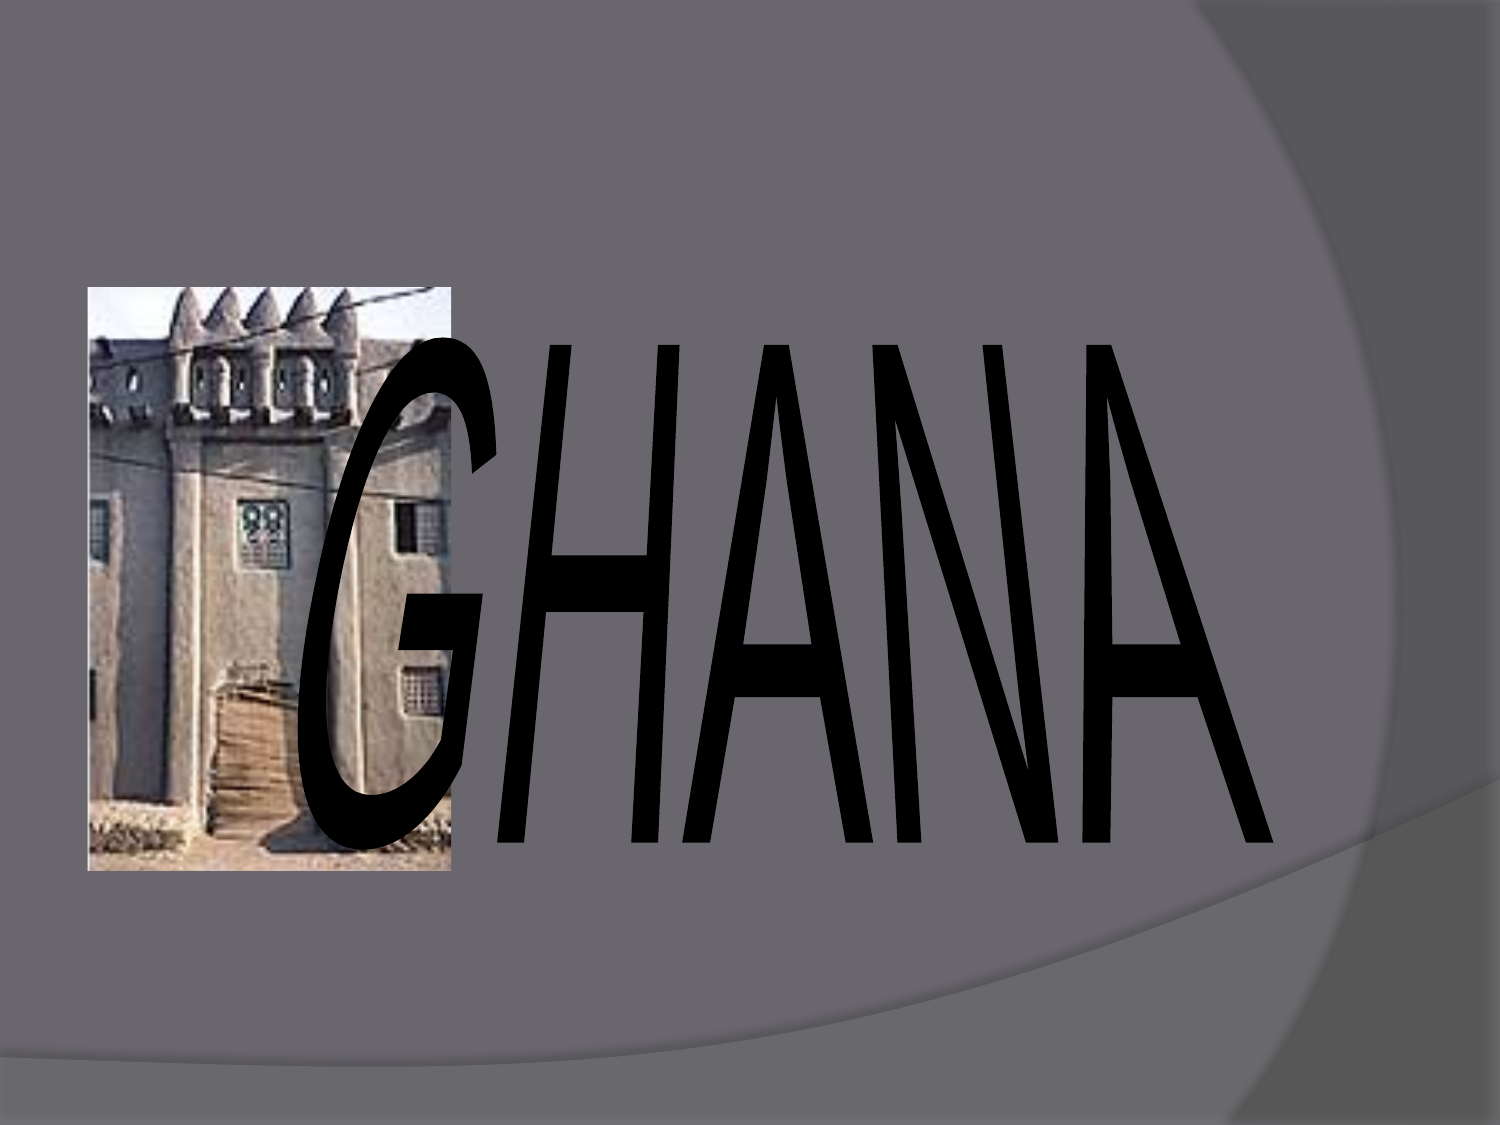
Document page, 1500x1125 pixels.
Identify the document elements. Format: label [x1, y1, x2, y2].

picture [87, 287, 452, 871]
